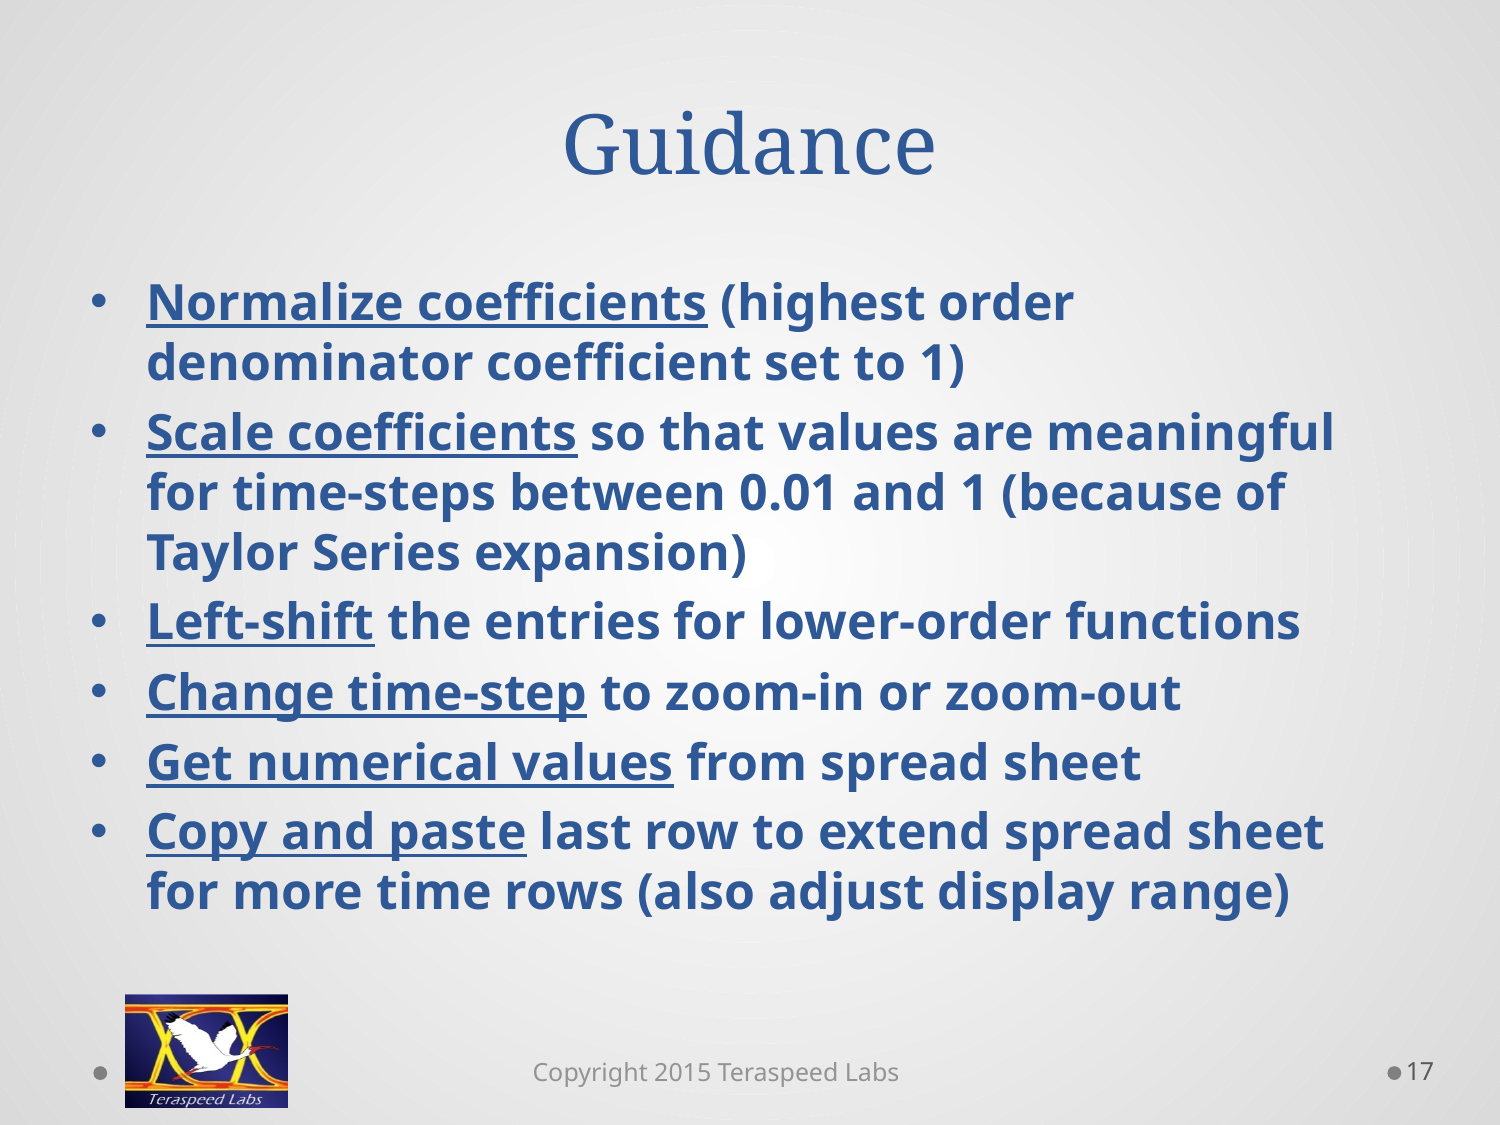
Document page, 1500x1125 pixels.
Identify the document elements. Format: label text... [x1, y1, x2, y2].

slide_number 17 [1401, 1042, 1494, 1103]
footer Copyright 2015 Teraspeed Labs [525, 1043, 993, 1103]
picture [125, 1005, 288, 1108]
list Normalize coefficients (highest order denominator coefficient set to 1) Scale coefficients so that values are meaningful for time-steps between 0.01 and 1 (because of Taylor Series expansion) Left-shift the entries for lower-order functions Change time-step to zoom-in or zoom-out Get numerical values from spread sheet Copy and paste last row to extend spread sheet for more time rows (also adjust display range) [75, 262, 1425, 1005]
title Guidance [75, 0, 1425, 262]
